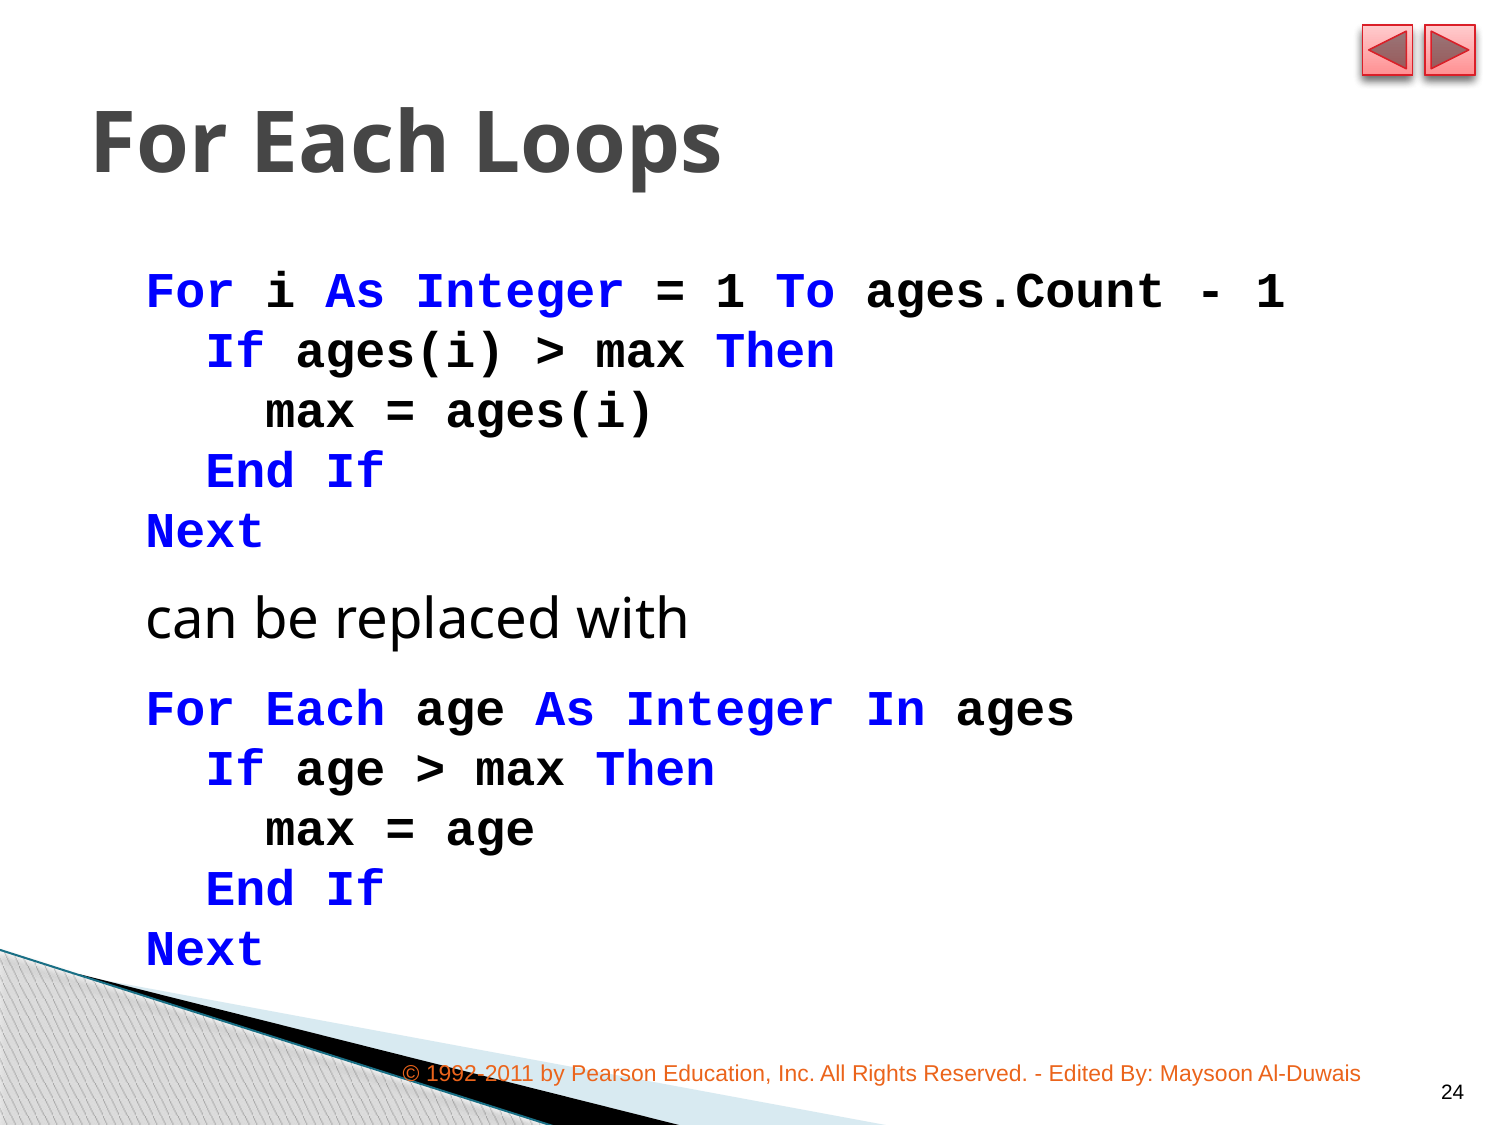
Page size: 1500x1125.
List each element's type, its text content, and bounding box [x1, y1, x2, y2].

slide_number 24 [1425, 1051, 1479, 1112]
footer © 1992-2011 by Pearson Education, Inc. All Rights Reserved. - Edited By: Maysoon Al-Duwais [387, 1051, 1425, 1112]
title For Each Loops [75, 45, 1425, 233]
list For i As Integer = 1 To ages.Count - 1 If ages(i) > max Then max = ages(i) End If Next can be replaced with For Each age As Integer In ages If age > max Then max = age End If Next [112, 249, 1420, 976]
